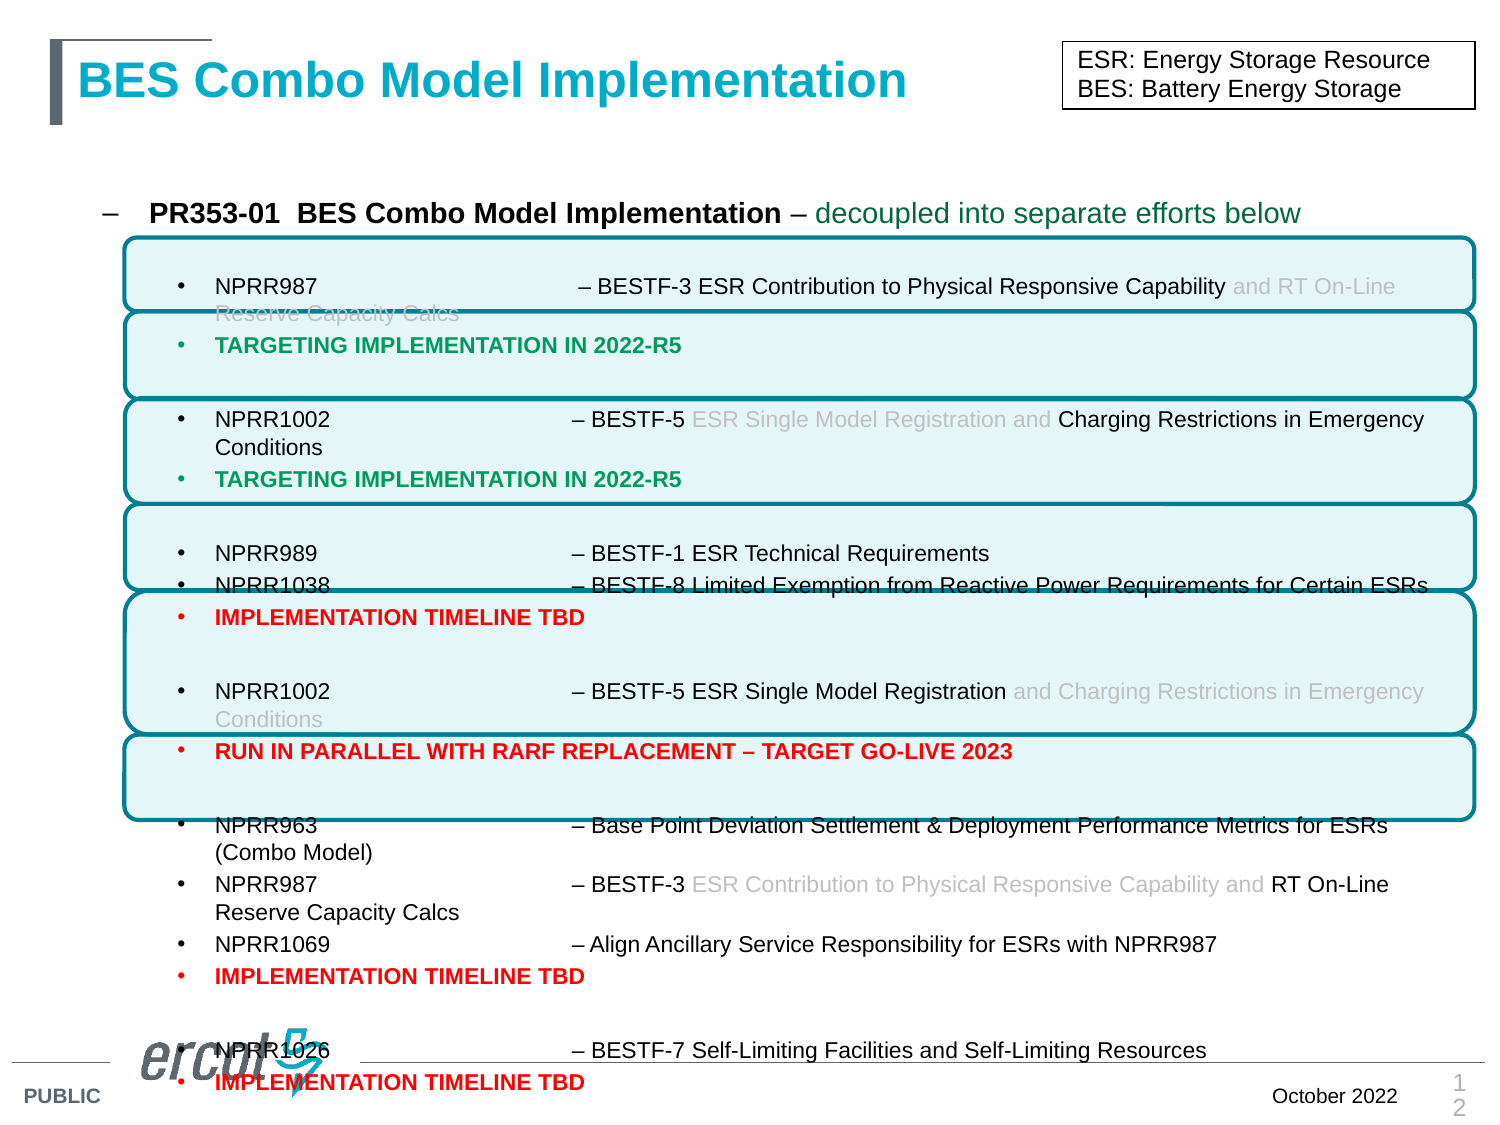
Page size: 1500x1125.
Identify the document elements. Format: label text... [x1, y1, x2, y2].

title BES Combo Model Implementation [62, 39, 1000, 125]
slide_number 12 [1437, 1064, 1475, 1099]
picture [137, 1024, 332, 1100]
text_box ESR: Energy Storage Resource BES: Battery Energy Storage [1062, 41, 1475, 110]
list PR353-01 BES Combo Model Implementation – decoupled into separate efforts below NPRR987 – BESTF-3 ESR Contribution to Physical Responsive Capability and RT On-Line Reserve Capacity Calcs TARGETING IMPLEMENTATION IN 2022-R5 NPRR1002 – BESTF-5 ESR Single Model Registration and Charging Restrictions in Emergency Conditions TARGETING IMPLEMENTATION IN 2022-R5 NPRR989 – BESTF-1 ESR Technical Requirements NPRR1038 – BESTF-8 Limited Exemption from Reactive Power Requirements for Certain ESRs IMPLEMENTATION TIMELINE TBD NPRR1002 – BESTF-5 ESR Single Model Registration and Charging Restrictions in Emergency Conditions RUN IN PARALLEL WITH RARF REPLACEMENT – TARGET GO-LIVE 2023 NPRR963 – Base Point Deviation Settlement & Deployment Performance Metrics for ESRs (Combo Model) NPRR987 – BESTF-3 ESR Contribution to Physical Responsive Capability and RT On-Line Reserve Capacity Calcs NPRR1069 – Align Ancillary Service Responsibility for ESRs with NPRR987 IMPLEMENTATION TIMELINE TBD NPRR1026 – BESTF-7 Self-Limiting Facilities and Self-Limiting Resources IMPLEMENTATION TIMELINE TBD [12, 187, 1488, 850]
